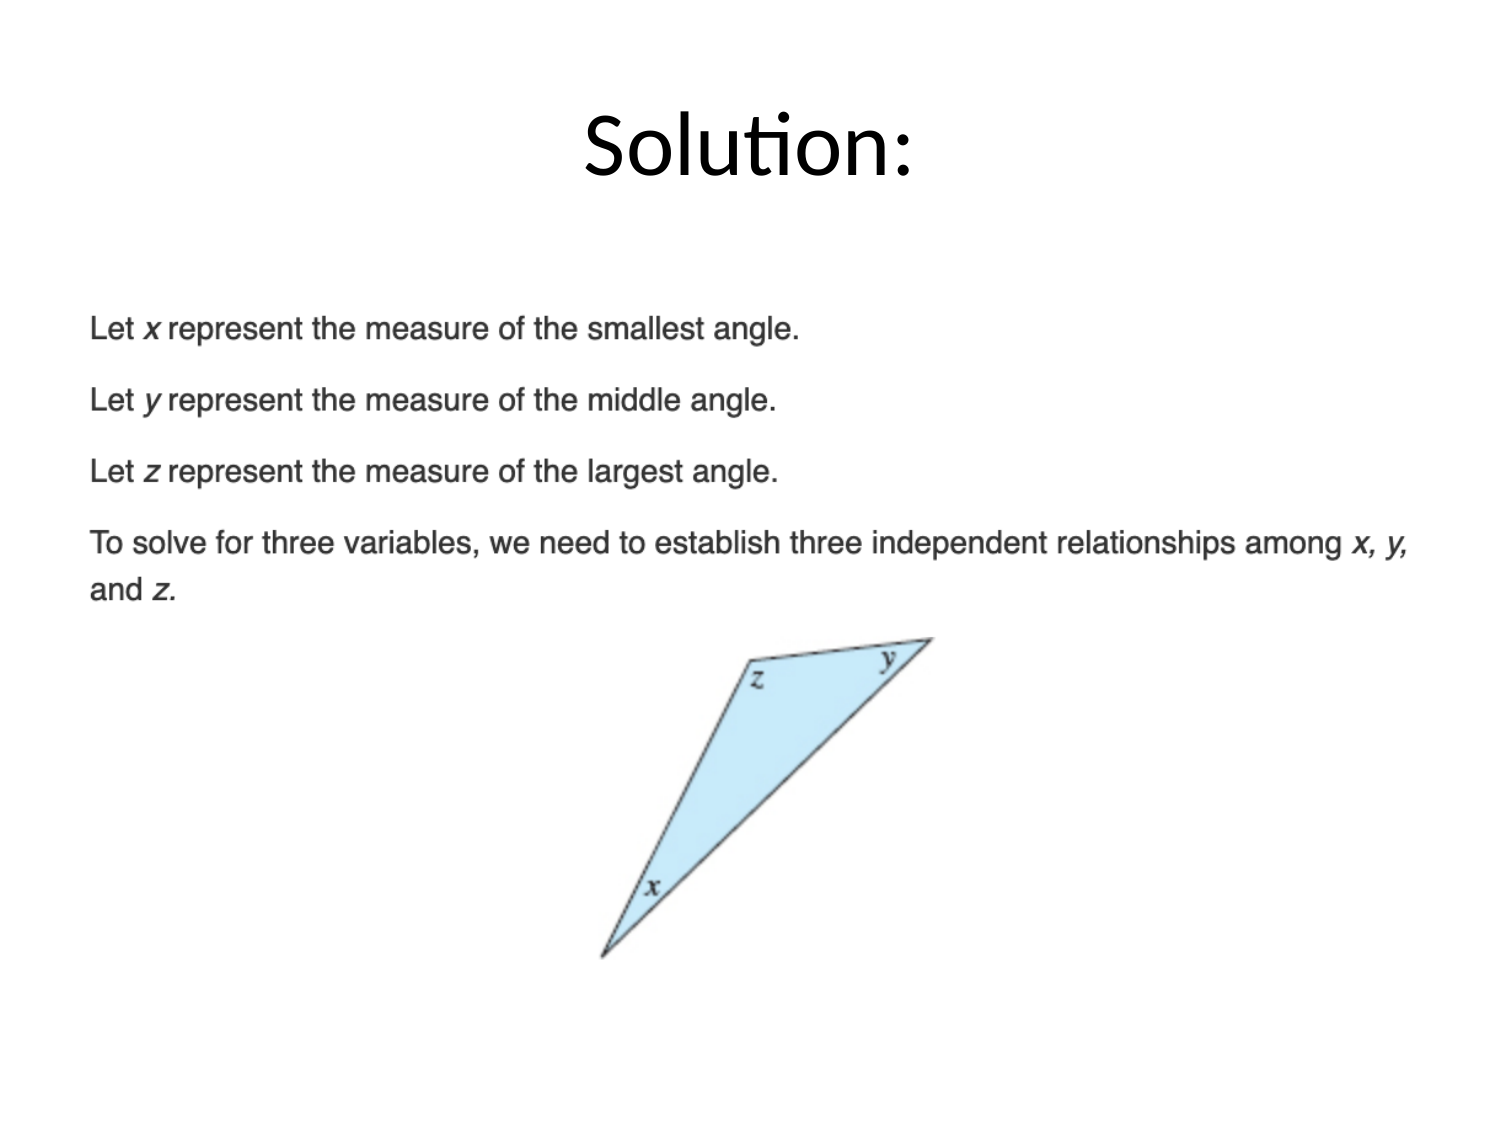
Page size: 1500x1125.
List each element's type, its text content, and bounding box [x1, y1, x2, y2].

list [74, 262, 1426, 1006]
title Solution: [75, 45, 1425, 233]
